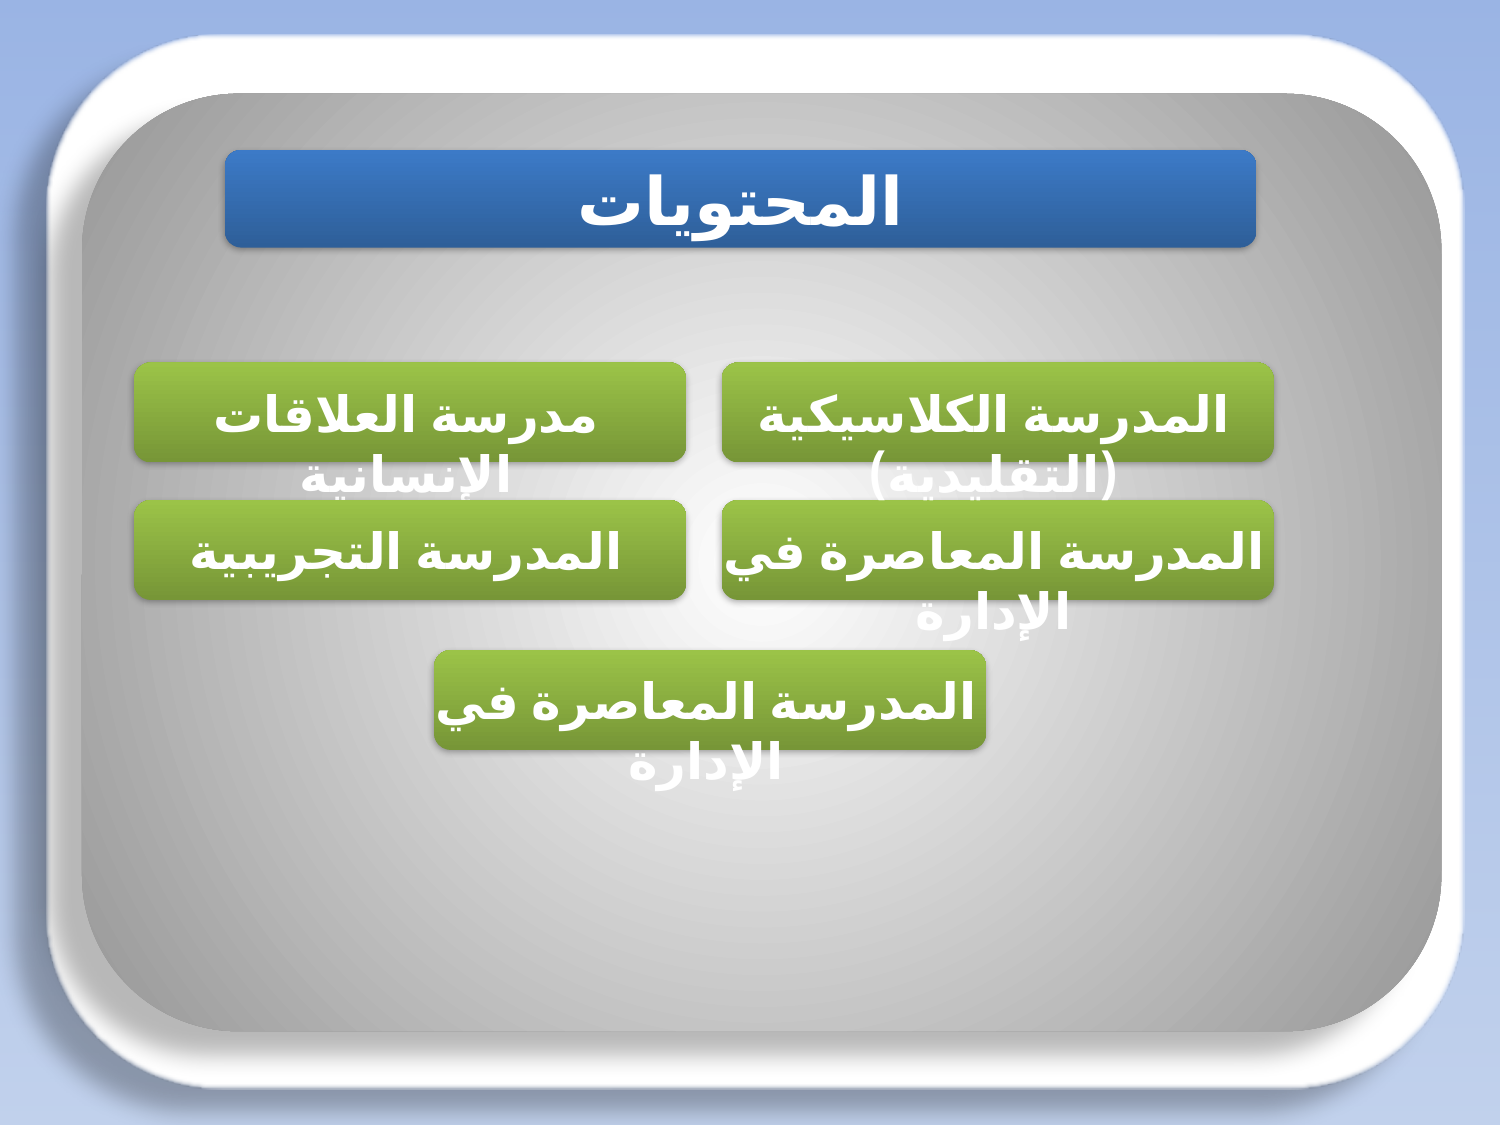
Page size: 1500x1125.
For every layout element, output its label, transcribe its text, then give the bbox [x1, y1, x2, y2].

text_box [0, 0, 1500, 1125]
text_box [674, 362, 1313, 463]
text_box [726, 499, 1313, 601]
text_box [49, 34, 1468, 1089]
text_box المحتويات [224, 149, 1257, 248]
text_box [79, 91, 1444, 1034]
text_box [387, 649, 1026, 751]
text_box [87, 499, 726, 601]
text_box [87, 362, 672, 463]
